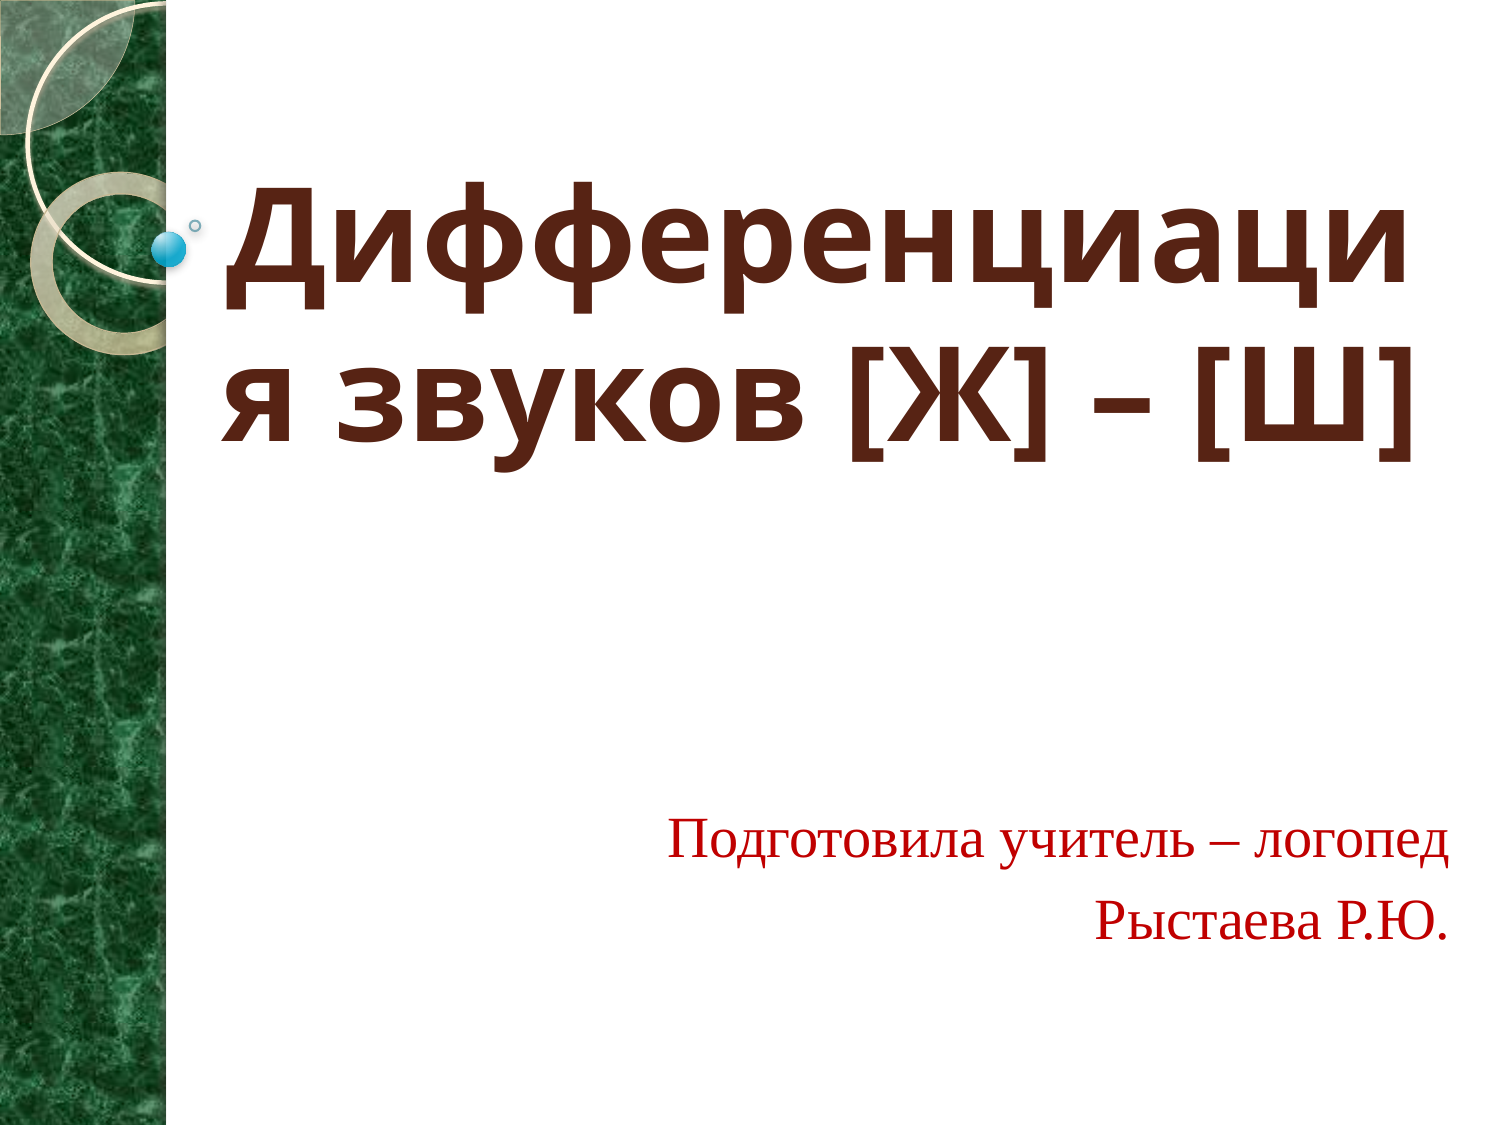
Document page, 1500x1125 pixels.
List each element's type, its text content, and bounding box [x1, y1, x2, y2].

picture [155, 258, 163, 264]
picture [53, 241, 160, 332]
subtitle Подготовила учитель – логопед Рыстаева Р.Ю. [340, 799, 1466, 1071]
picture [136, 0, 164, 4]
picture [0, 134, 166, 1125]
picture [62, 195, 160, 280]
title Дифференциация звуков [Ж] – [Ш] [183, 95, 1459, 475]
picture [32, 13, 160, 207]
